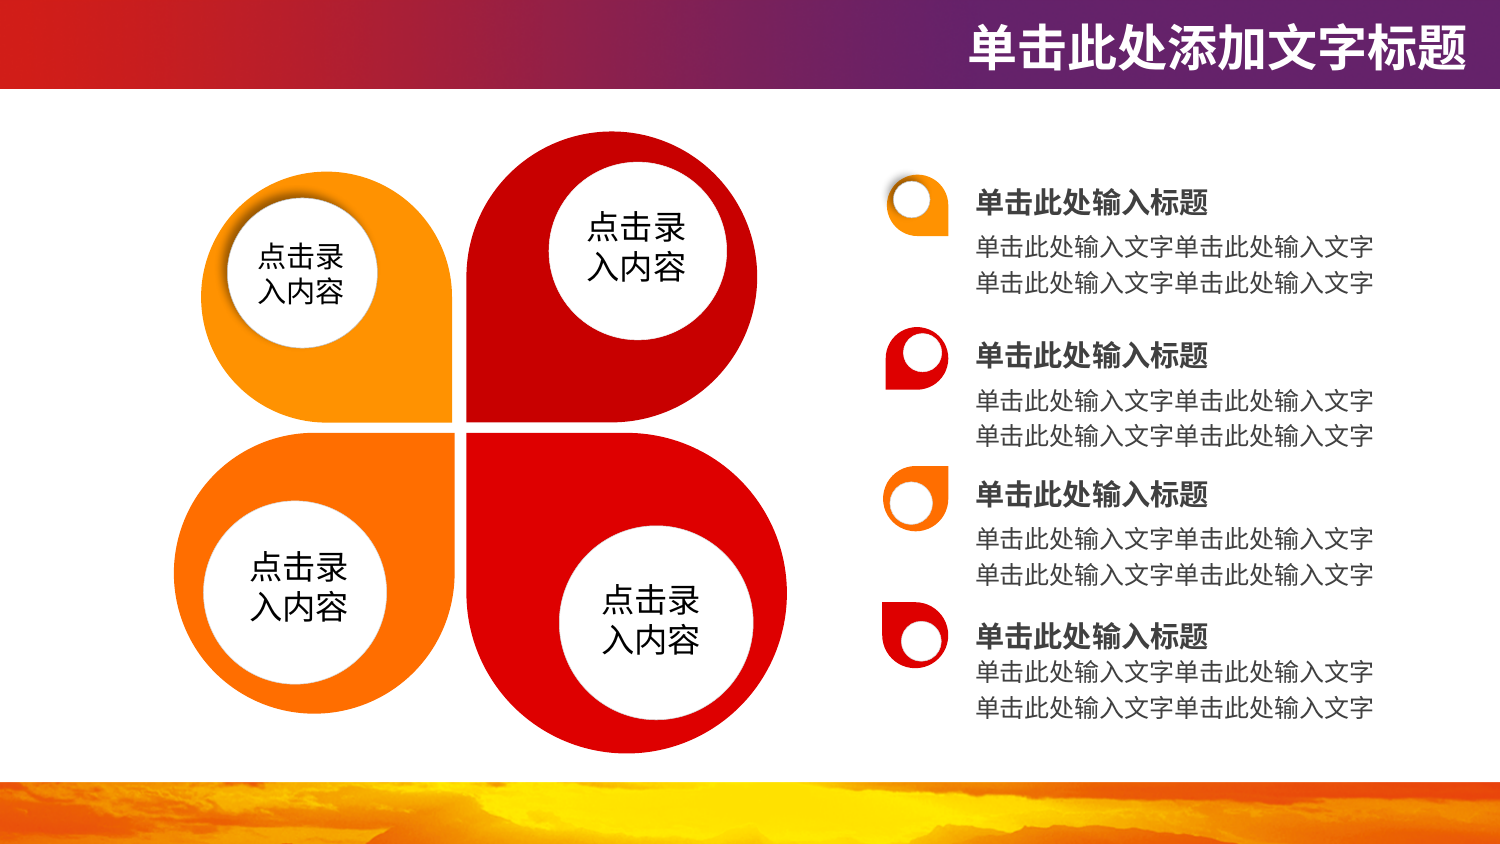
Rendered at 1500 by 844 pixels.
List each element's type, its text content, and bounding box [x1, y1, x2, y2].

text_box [882, 602, 949, 669]
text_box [466, 432, 787, 754]
text_box 单击此处输入标题 [975, 322, 1386, 381]
text_box 单击此处输入文字单击此处输入文字 单击此处输入文字单击此处输入文字 [960, 643, 1495, 766]
text_box 单击此处输入标题 [975, 168, 1386, 228]
text_box 单击此处输入文字单击此处输入文字 单击此处输入文字单击此处输入文字 [960, 510, 1495, 633]
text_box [883, 465, 949, 532]
text_box 单击此处输入文字单击此处输入文字 单击此处输入文字单击此处输入文字 [960, 218, 1495, 341]
text_box 单击此处输入标题 [975, 460, 1386, 520]
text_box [200, 171, 452, 423]
text_box 单击此处输入文字单击此处输入文字 单击此处输入文字单击此处输入文字 [960, 371, 1495, 495]
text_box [885, 326, 949, 390]
picture [0, 783, 1500, 844]
text_box 单击此处输入标题 [975, 602, 1386, 662]
picture [0, 0, 1500, 89]
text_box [173, 432, 455, 714]
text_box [886, 174, 949, 236]
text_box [466, 131, 758, 423]
